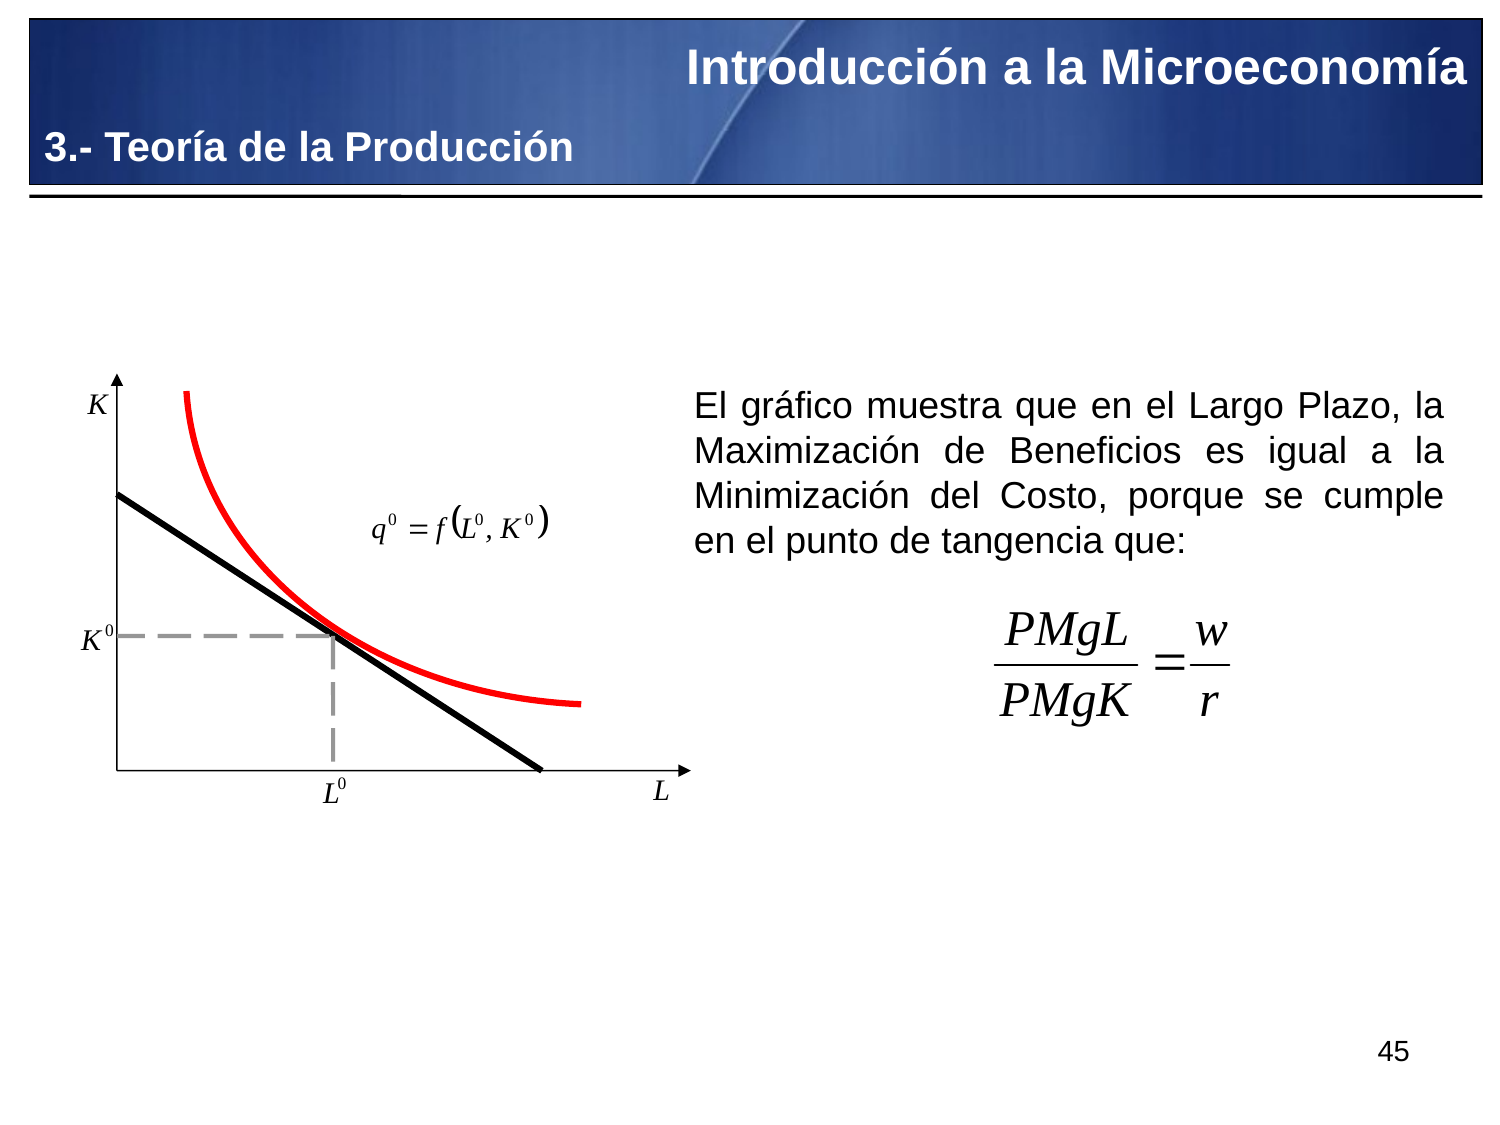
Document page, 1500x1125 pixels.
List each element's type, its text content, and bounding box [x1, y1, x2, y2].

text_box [75, 373, 692, 809]
text_box El gráfico muestra que en el Largo Plazo, la Maximización de Beneficios es igual a la Minimización del Costo, porque se cumple en el punto de tangencia que: [693, 373, 1459, 569]
text_box Introducción a la Microeconomía [608, 26, 1483, 102]
slide_number 45 [1074, 1024, 1426, 1103]
text_box [29, 19, 1483, 185]
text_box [985, 597, 1241, 736]
text_box 3.- Teoría de la Producción [29, 112, 632, 178]
